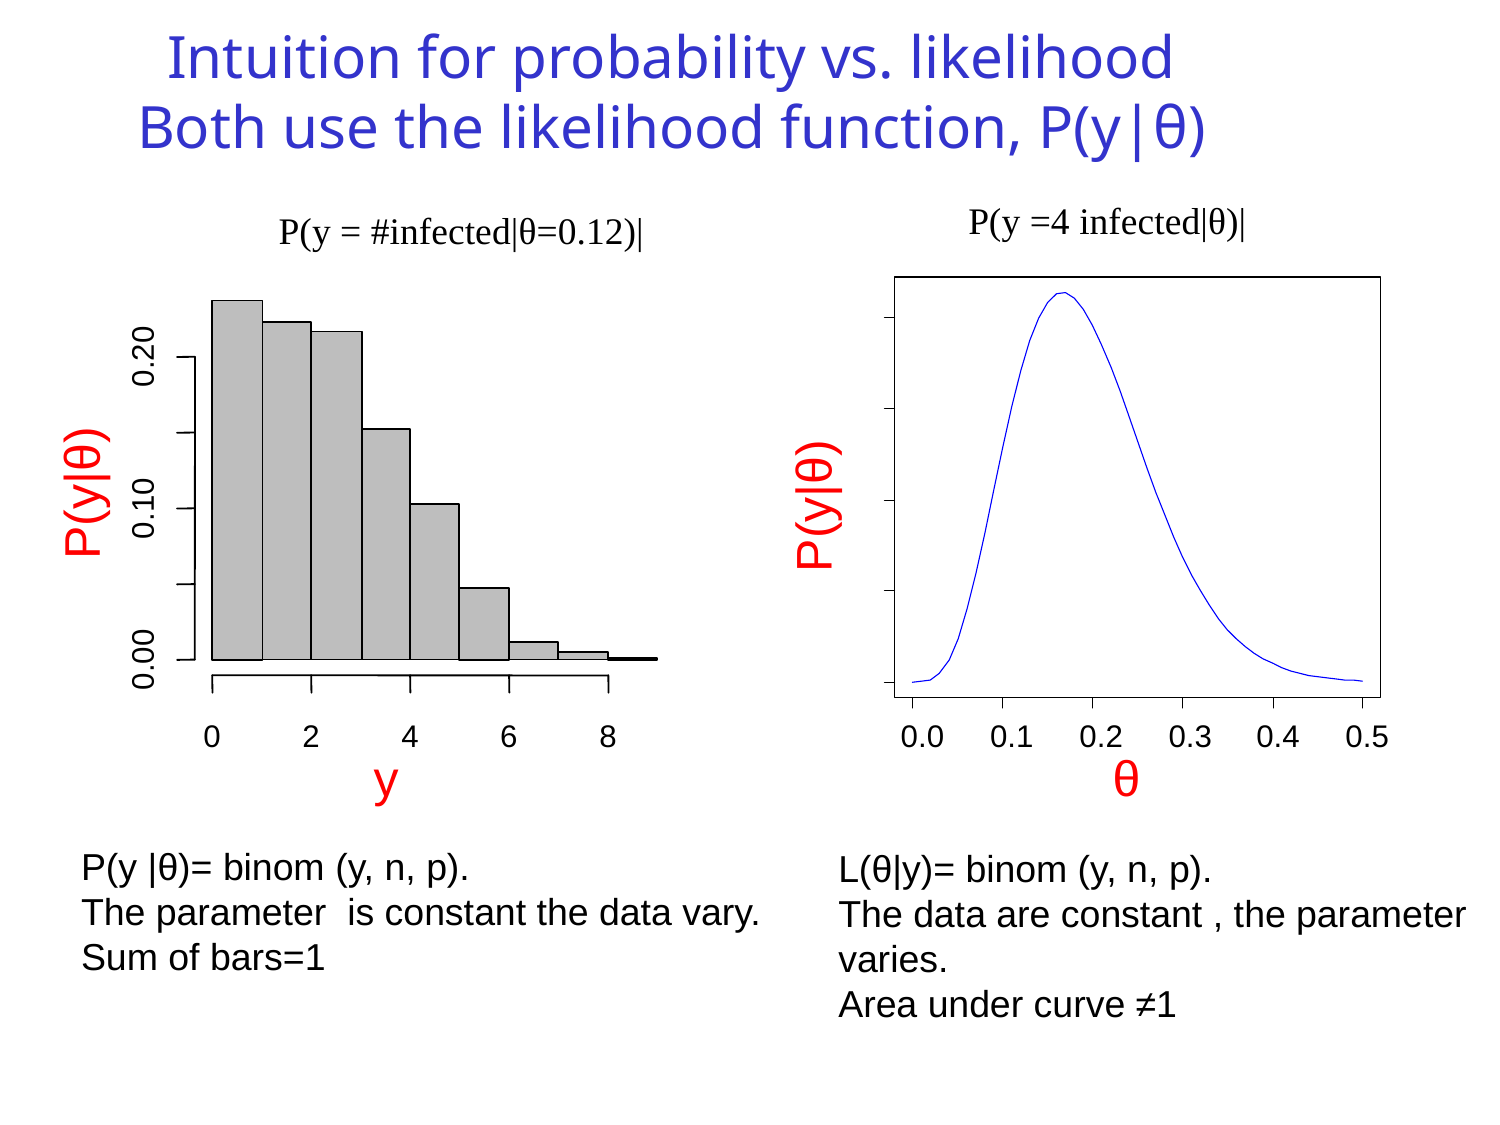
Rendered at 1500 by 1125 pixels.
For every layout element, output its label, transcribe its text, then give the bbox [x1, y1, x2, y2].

text_box 0.3 [1168, 722, 1213, 754]
text_box 6 [500, 716, 518, 754]
text_box [509, 642, 558, 660]
picture [874, 274, 1426, 713]
text_box θ [1097, 739, 1156, 814]
text_box P(y|θ) [774, 312, 849, 587]
text_box L(θ|y)= binom (y, n, p). The data are constant , the parameter varies. Area under curve ≠1 [823, 837, 1483, 1033]
text_box 0 [203, 716, 221, 754]
text_box 4 [401, 716, 419, 754]
text_box [361, 428, 411, 660]
text_box P(y =4 infected|θ)| [953, 189, 1262, 249]
text_box 0.20 [122, 326, 161, 388]
text_box Intuition for probability vs. likelihood Both use the likelihood function, P(y|θ) [49, 12, 1293, 168]
text_box P(y = #infected|θ=0.12)| [264, 199, 659, 260]
text_box [262, 321, 312, 660]
text_box [212, 300, 263, 660]
text_box 0.5 [1345, 722, 1390, 754]
text_box P(y|θ) [42, 411, 118, 575]
text_box 0.00 [122, 629, 161, 691]
text_box 0.4 [1256, 722, 1301, 754]
text_box [410, 504, 459, 660]
text_box [458, 588, 510, 660]
text_box y [358, 739, 414, 814]
text_box [311, 331, 362, 660]
text_box 2 [302, 716, 320, 754]
text_box 0.1 [990, 722, 1034, 754]
text_box P(y |θ)= binom (y, n, p). The parameter is constant the data vary. Sum of bars=1 [66, 835, 777, 986]
text_box 0.2 [1079, 722, 1124, 754]
text_box 0.0 [900, 722, 945, 754]
text_box 0.10 [122, 477, 161, 540]
text_box 8 [599, 716, 618, 754]
text_box [557, 652, 609, 660]
